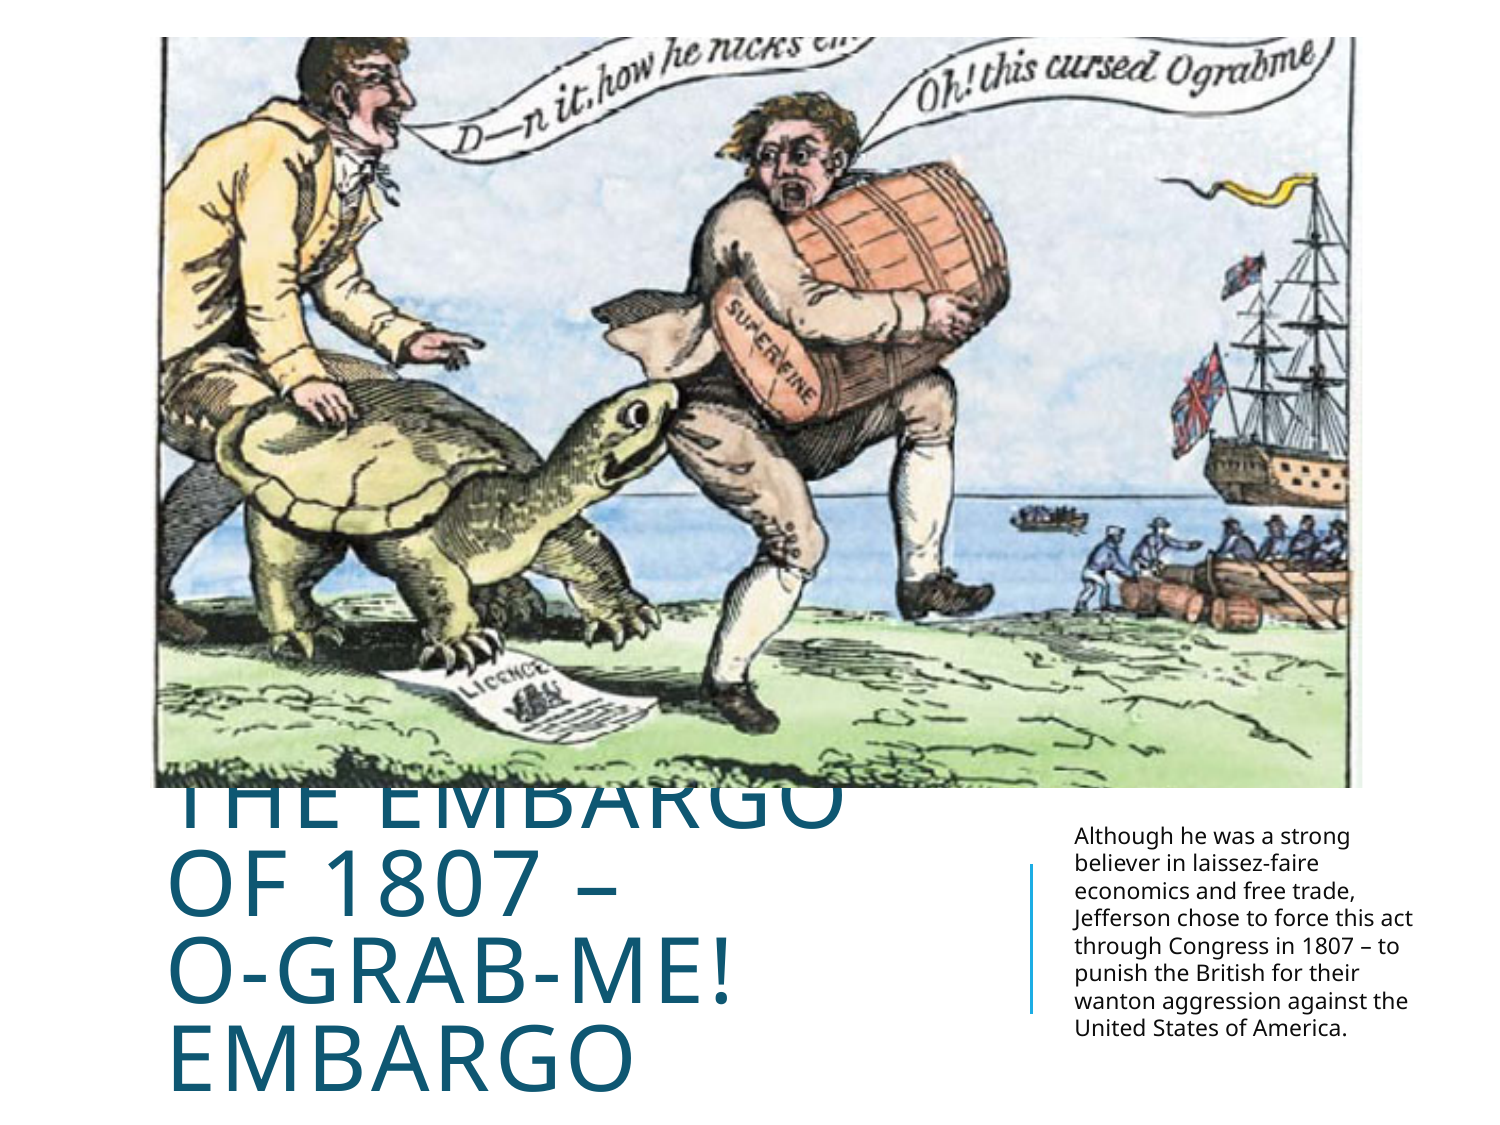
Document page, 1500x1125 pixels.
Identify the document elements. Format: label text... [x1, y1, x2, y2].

list Although he was a strong believer in laissez-faire economics and free trade, Jefferson chose to force this act through Congress in 1807 – to punish the British for their wanton aggression against the United States of America. [1059, 813, 1454, 1054]
picture [149, 37, 1363, 788]
title The Embargo of 1807 – o-grab-me! Embargo [150, 813, 1013, 1054]
